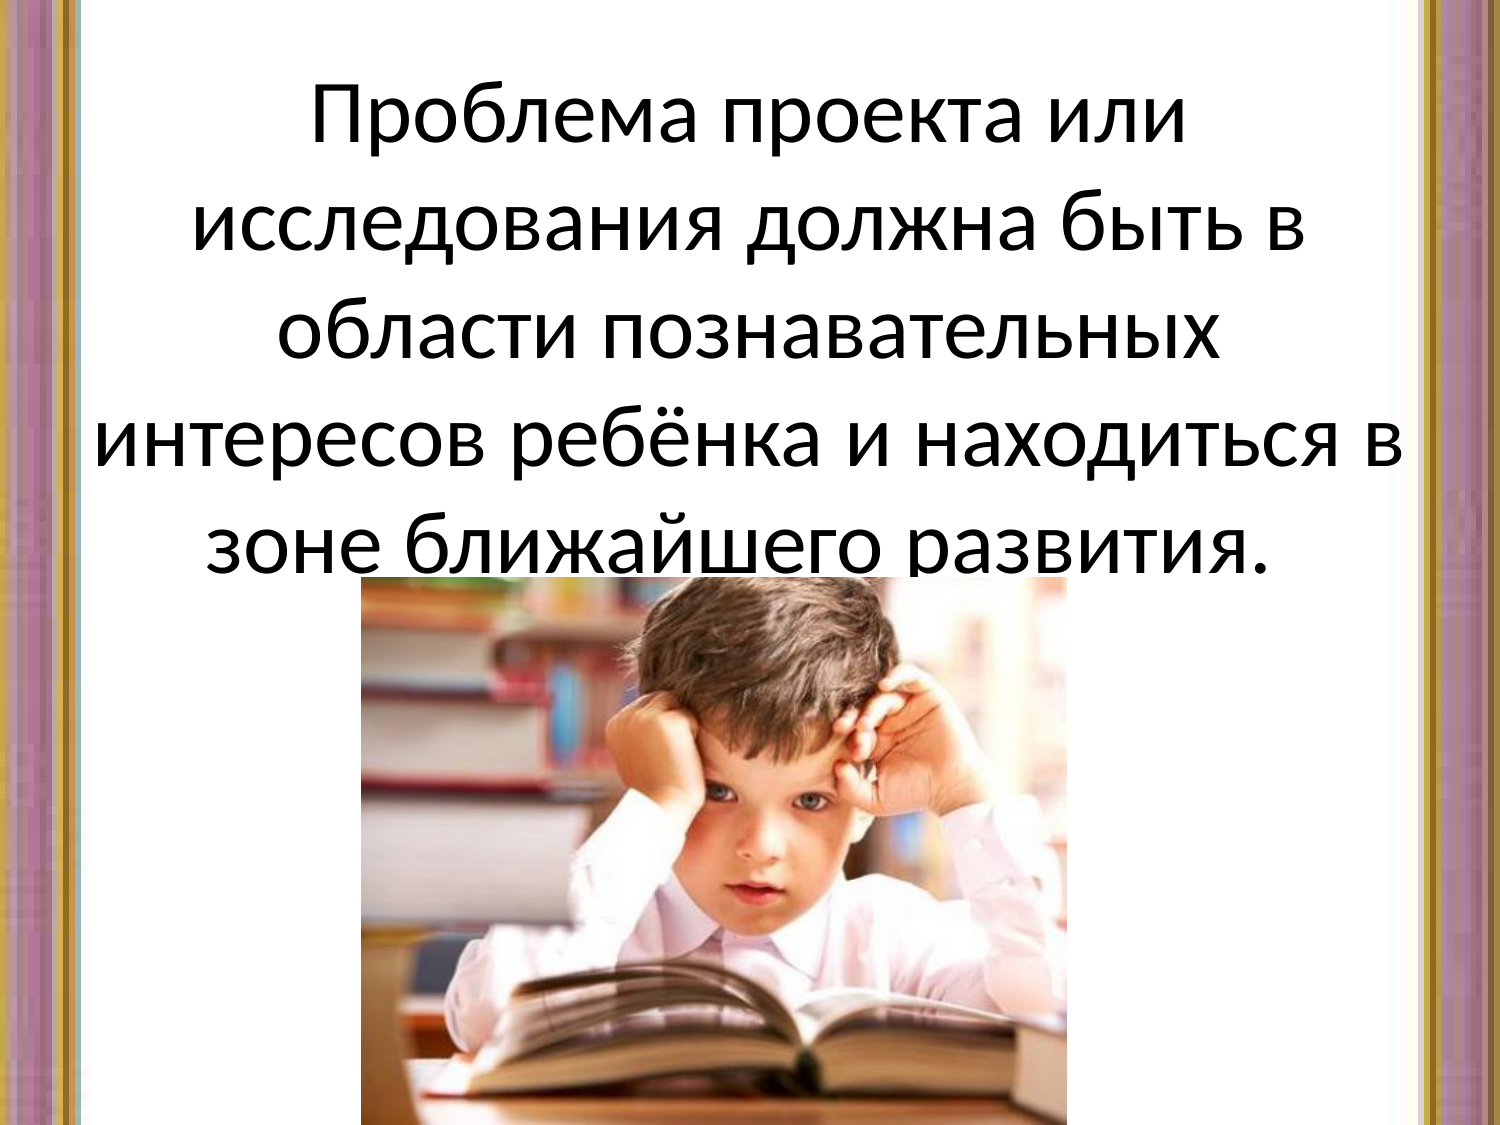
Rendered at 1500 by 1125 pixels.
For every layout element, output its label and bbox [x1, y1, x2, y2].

list [0, 0, 1500, 1125]
picture [361, 577, 1068, 1125]
